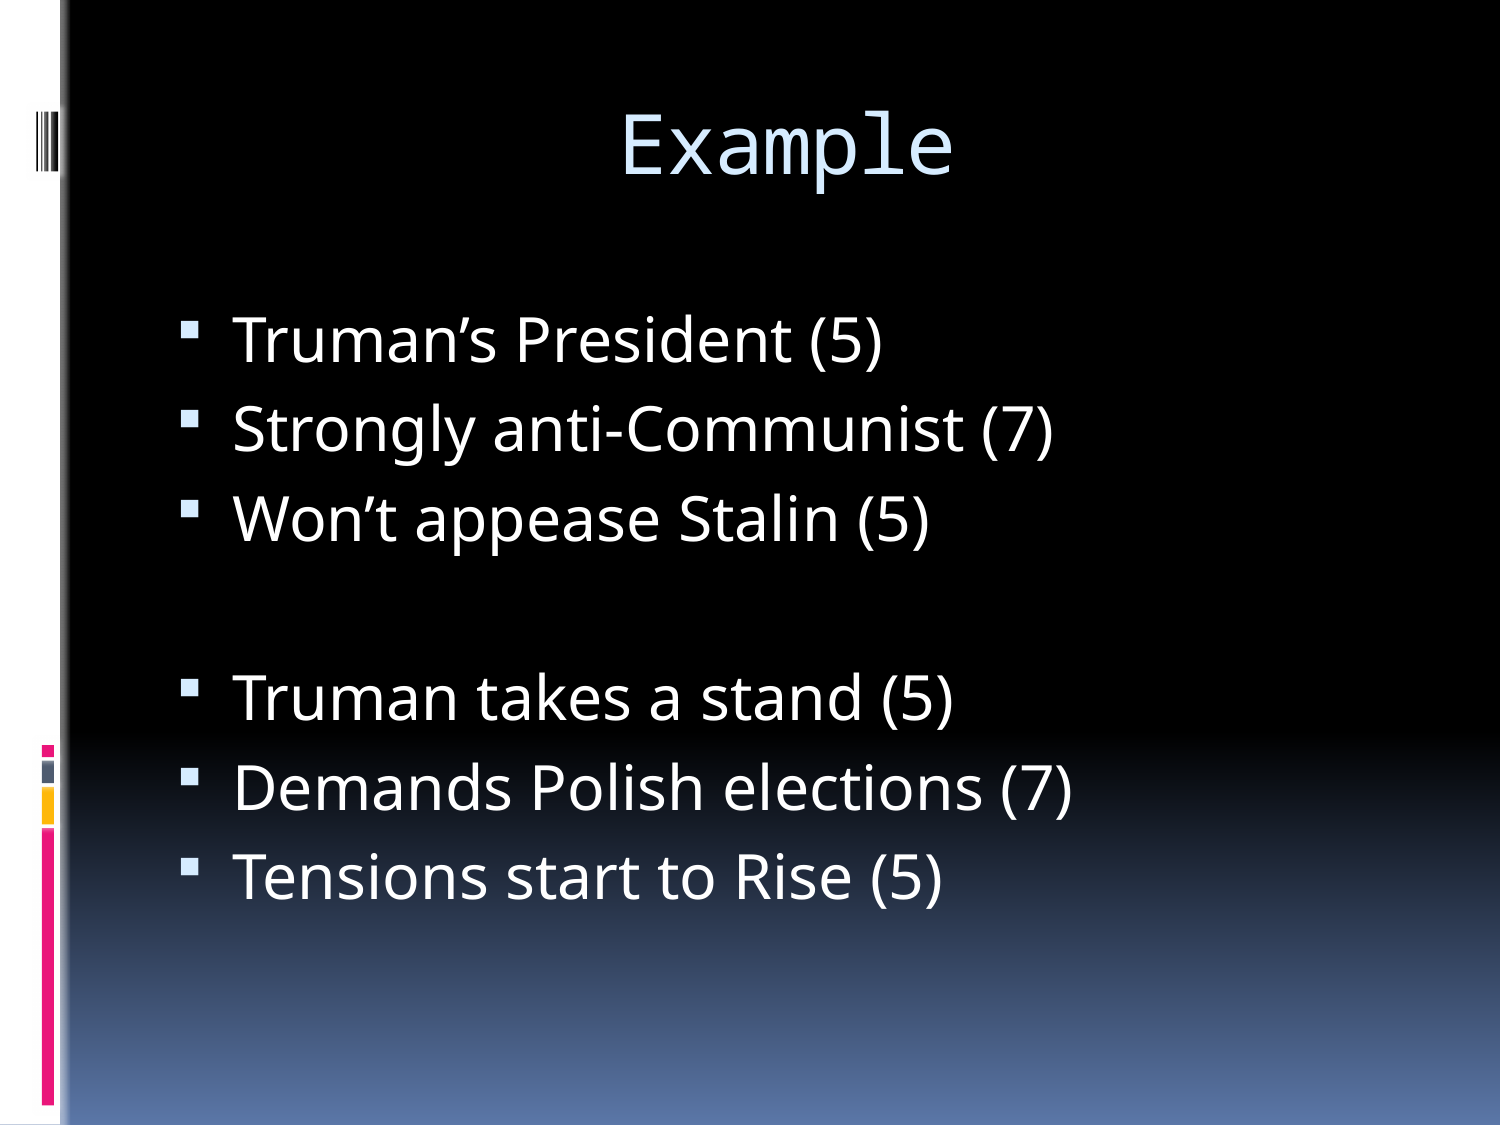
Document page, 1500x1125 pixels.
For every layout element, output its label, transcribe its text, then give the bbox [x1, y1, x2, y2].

title Example [150, 83, 1425, 234]
list Truman’s President (5) Strongly anti-Communist (7) Won’t appease Stalin (5) Truman takes a stand (5) Demands Polish elections (7) Tensions start to Rise (5) [150, 292, 1425, 1043]
